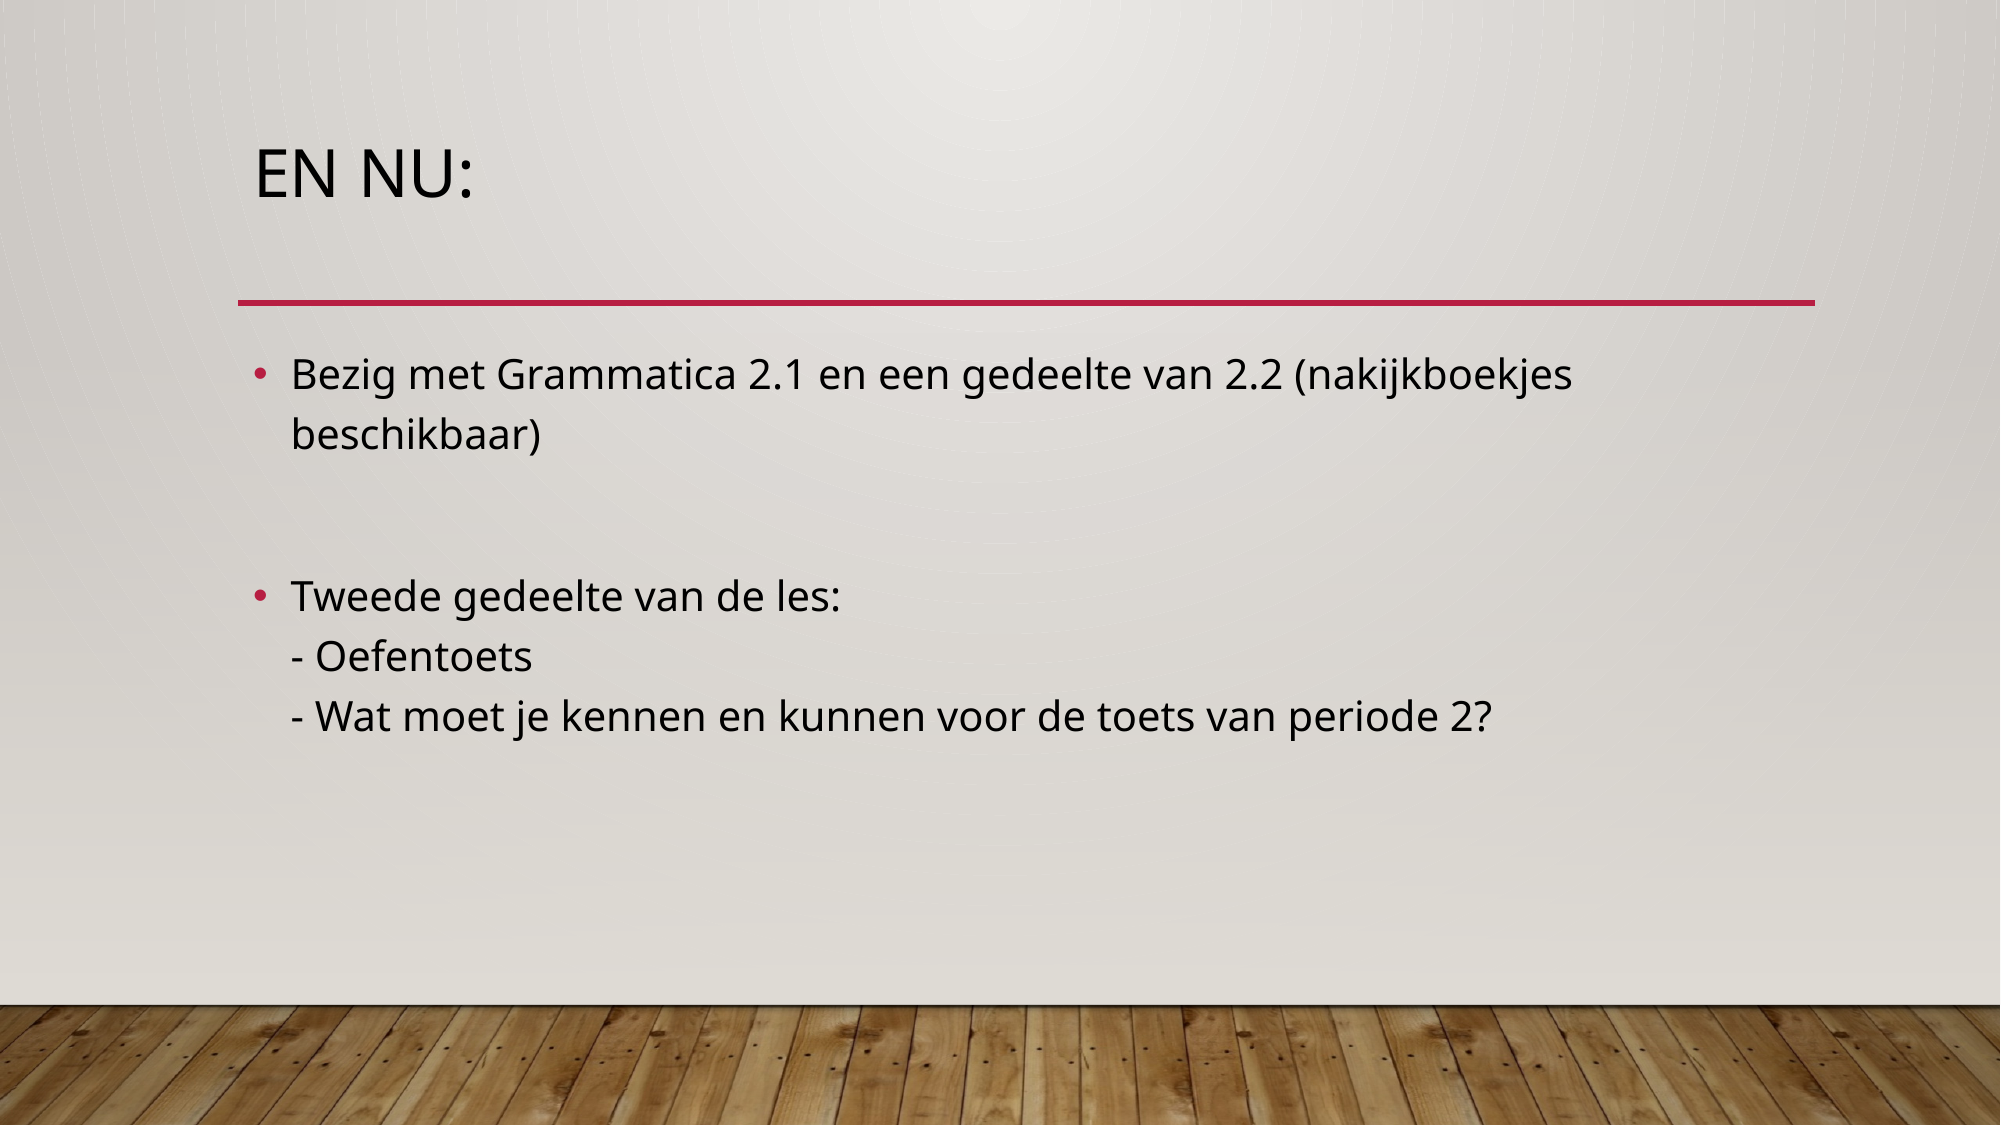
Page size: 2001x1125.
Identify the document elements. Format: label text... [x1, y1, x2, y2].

picture [0, 1005, 2000, 1125]
list Bezig met Grammatica 2.1 en een gedeelte van 2.2 (nakijkboekjes beschikbaar) Tweede gedeelte van de les: - Oefentoets - Wat moet je kennen en kunnen voor de toets van periode 2? [238, 330, 1814, 897]
title EN nu: [238, 131, 1814, 305]
